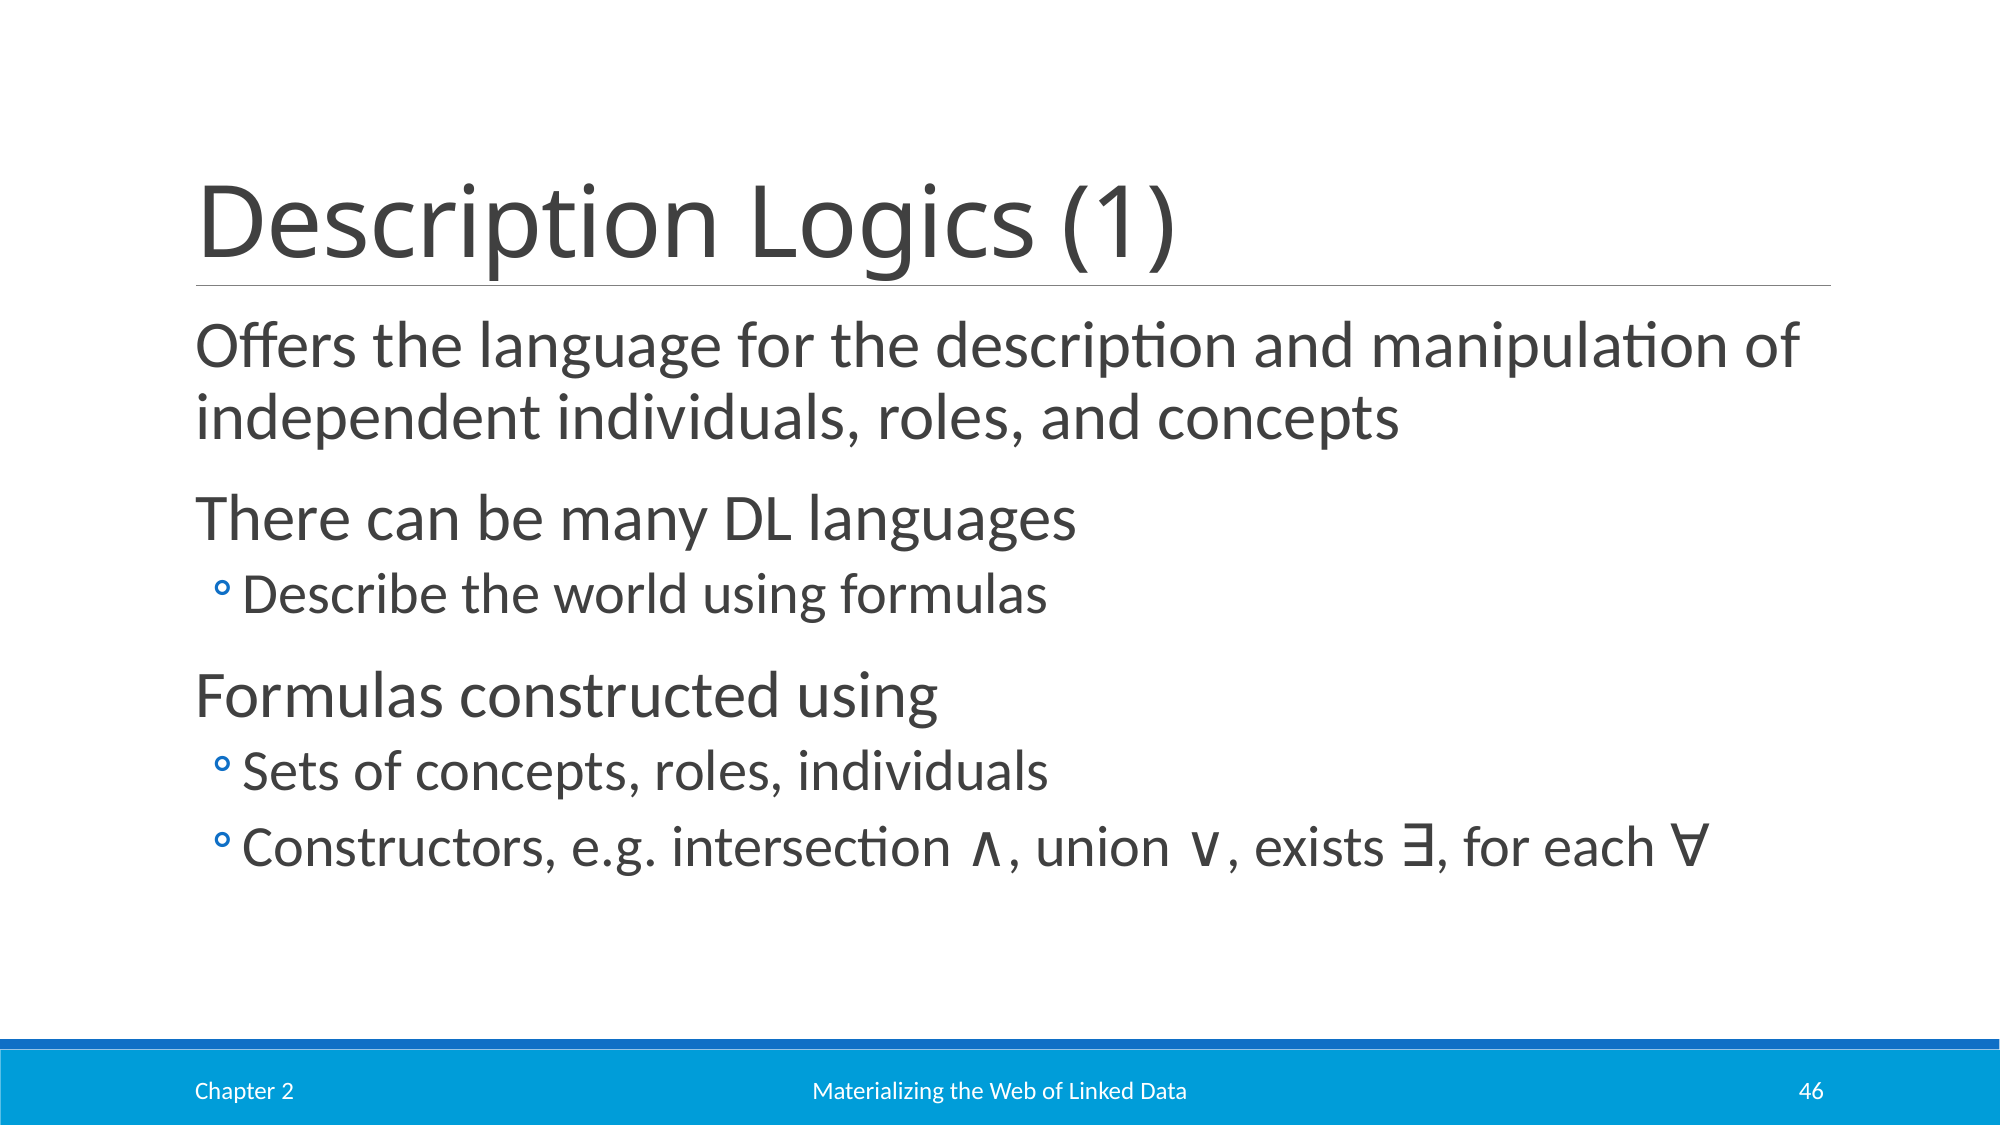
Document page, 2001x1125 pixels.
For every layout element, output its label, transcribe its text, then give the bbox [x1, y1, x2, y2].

list Offers the language for the description and manipulation of independent individuals, roles, and concepts There can be many DL languages Describe the world using formulas Formulas constructed using Sets of concepts, roles, individuals Constructors, e.g. intersection ∧, union ∨, exists ∃, for each ∀ [180, 302, 1902, 963]
slide_number Chapter 2 [180, 1059, 586, 1120]
slide_number 46 [1624, 1059, 1840, 1120]
title Description Logics (1) [180, 47, 1830, 285]
footer Materializing the Web of Linked Data [604, 1059, 1396, 1120]
